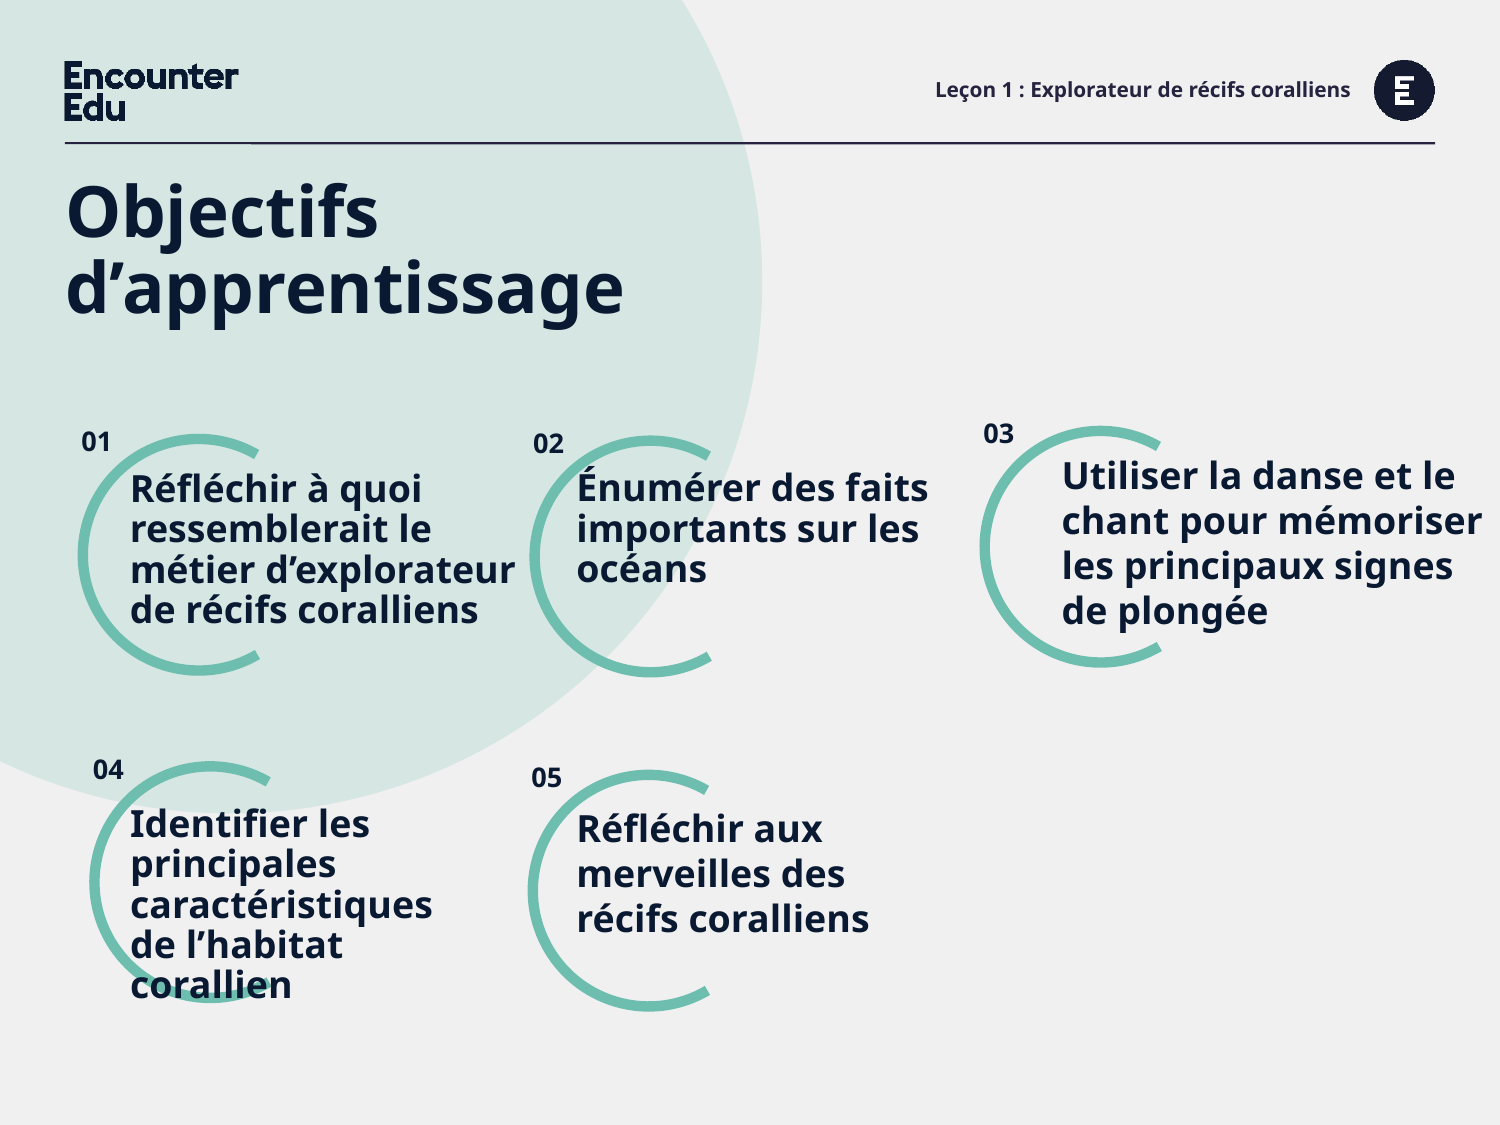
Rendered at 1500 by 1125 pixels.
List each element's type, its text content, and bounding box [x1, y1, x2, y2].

picture [60, 59, 243, 122]
list Énumérer des faits importants sur les océans [568, 461, 944, 636]
list Réfléchir à quoi ressemblerait le métier d’explorateur de récifs coralliens [121, 462, 532, 636]
title Leçon 1 : Explorateur de récifs coralliens [749, 67, 1359, 114]
list Utiliser la danse et le chant pour mémoriser les principaux signes de plongée [1053, 443, 1498, 618]
list Réfléchir aux merveilles des récifs coralliens [568, 796, 944, 971]
list Objectifs d’apprentissage [56, 167, 647, 229]
picture [1372, 58, 1436, 122]
list Identifier les principales caractéristiques de l’habitat corallien [122, 796, 498, 971]
